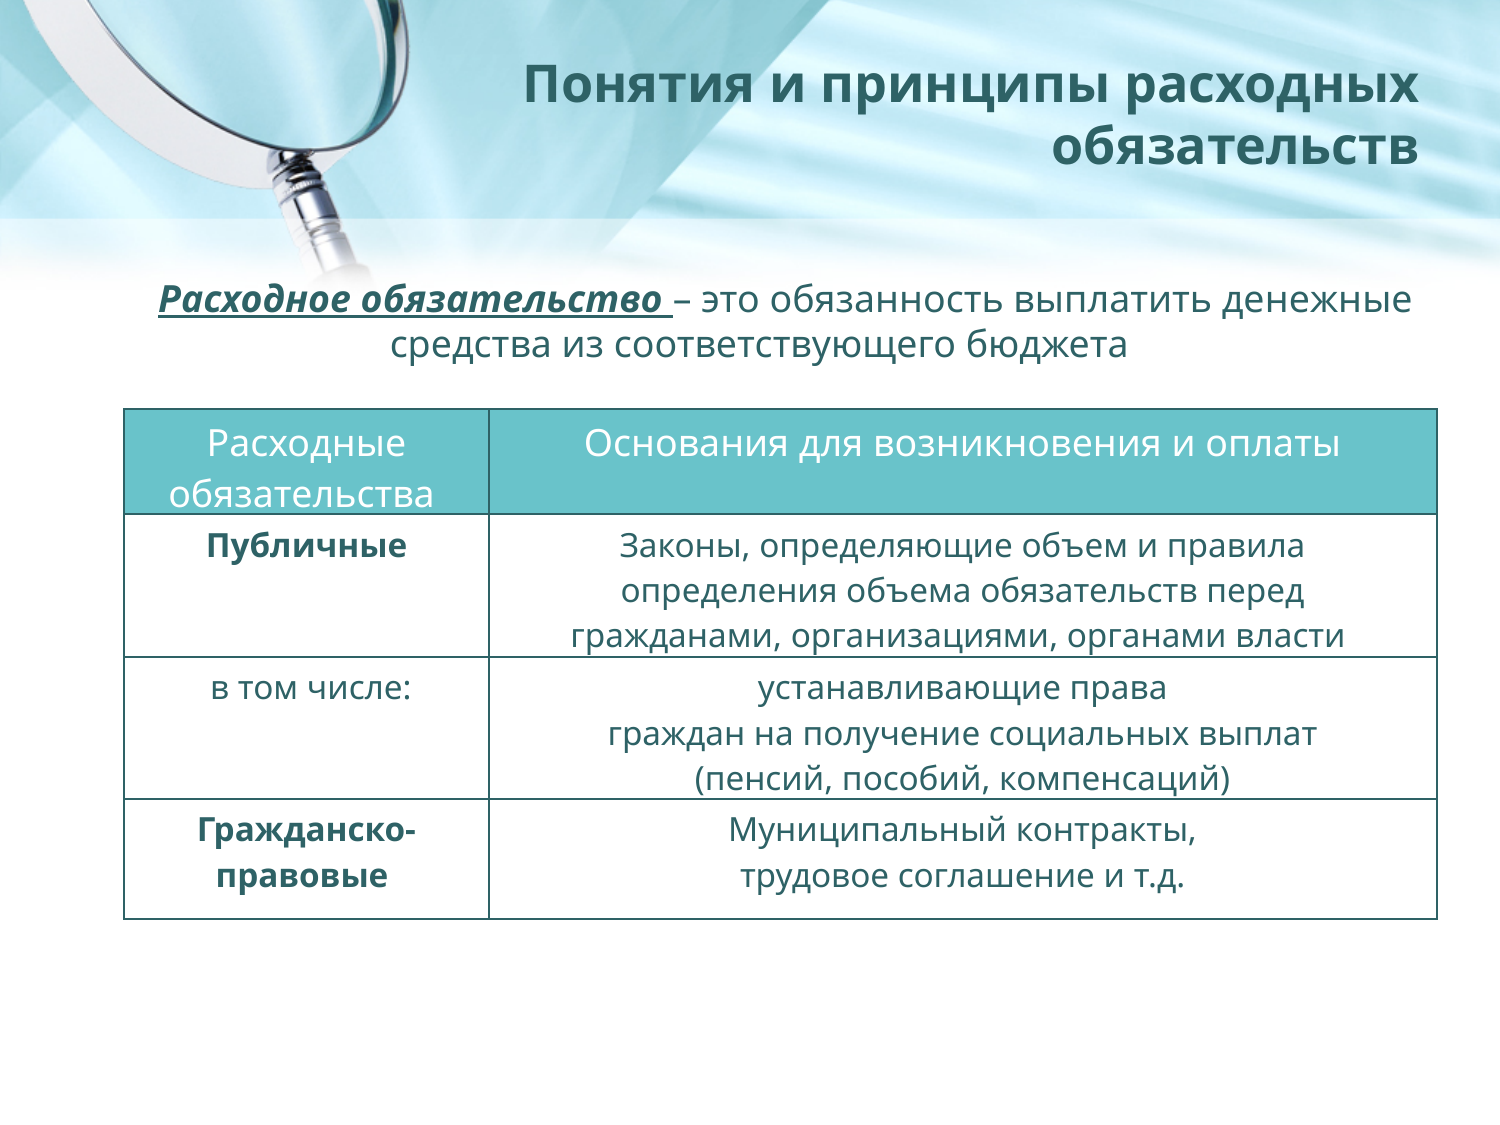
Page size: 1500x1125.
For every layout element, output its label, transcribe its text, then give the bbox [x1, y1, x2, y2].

text_box Расходное обязательство – это обязанность выплатить денежные средства из соответствующего бюджета [76, 267, 1436, 372]
list Понятия и принципы расходных обязательств [431, 42, 1436, 209]
table_cell в том числе: [125, 658, 488, 798]
table_cell Муниципальный контракты, трудовое соглашение и т.д. [490, 800, 1436, 918]
picture [0, 0, 1500, 1125]
table_header Основания для возникновения и оплаты [490, 410, 1436, 513]
table_cell Законы, определяющие объем и правила определения объема обязательств перед гражданами, организациями, органами власти [490, 515, 1436, 656]
table_header Расходные обязательства [125, 410, 488, 513]
table_cell Гражданско-правовые [125, 800, 488, 918]
table_cell устанавливающие права граждан на получение социальных выплат (пенсий, пособий, компенсаций) [490, 658, 1436, 798]
table_cell Публичные [125, 515, 488, 656]
